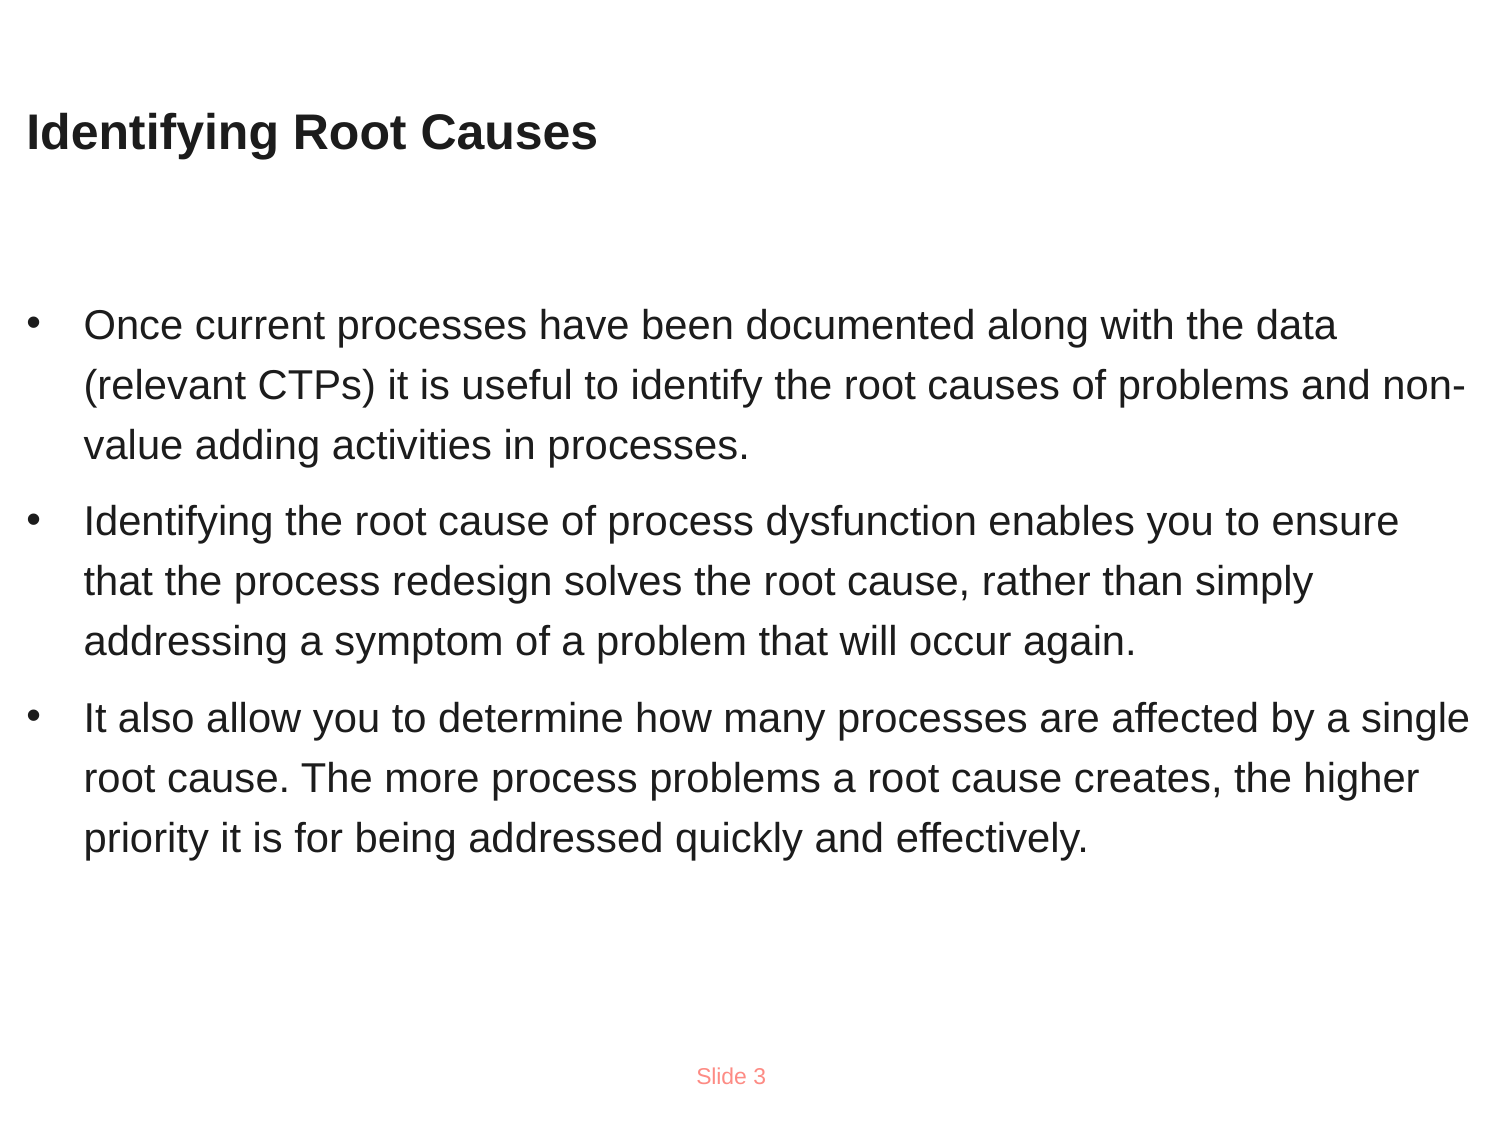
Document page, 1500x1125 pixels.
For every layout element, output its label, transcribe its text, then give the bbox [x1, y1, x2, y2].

list Once current processes have been documented along with the data (relevant CTPs) it is useful to identify the root causes of problems and non-value adding activities in processes. Identifying the root cause of process dysfunction enables you to ensure that the process redesign solves the root cause, rather than simply addressing a symptom of a problem that will occur again. It also allow you to determine how many processes are affected by a single root cause. The more process problems a root cause creates, the higher priority it is for being addressed quickly and effectively. [26, 287, 1474, 999]
title Identifying Root Causes [26, 99, 1472, 224]
